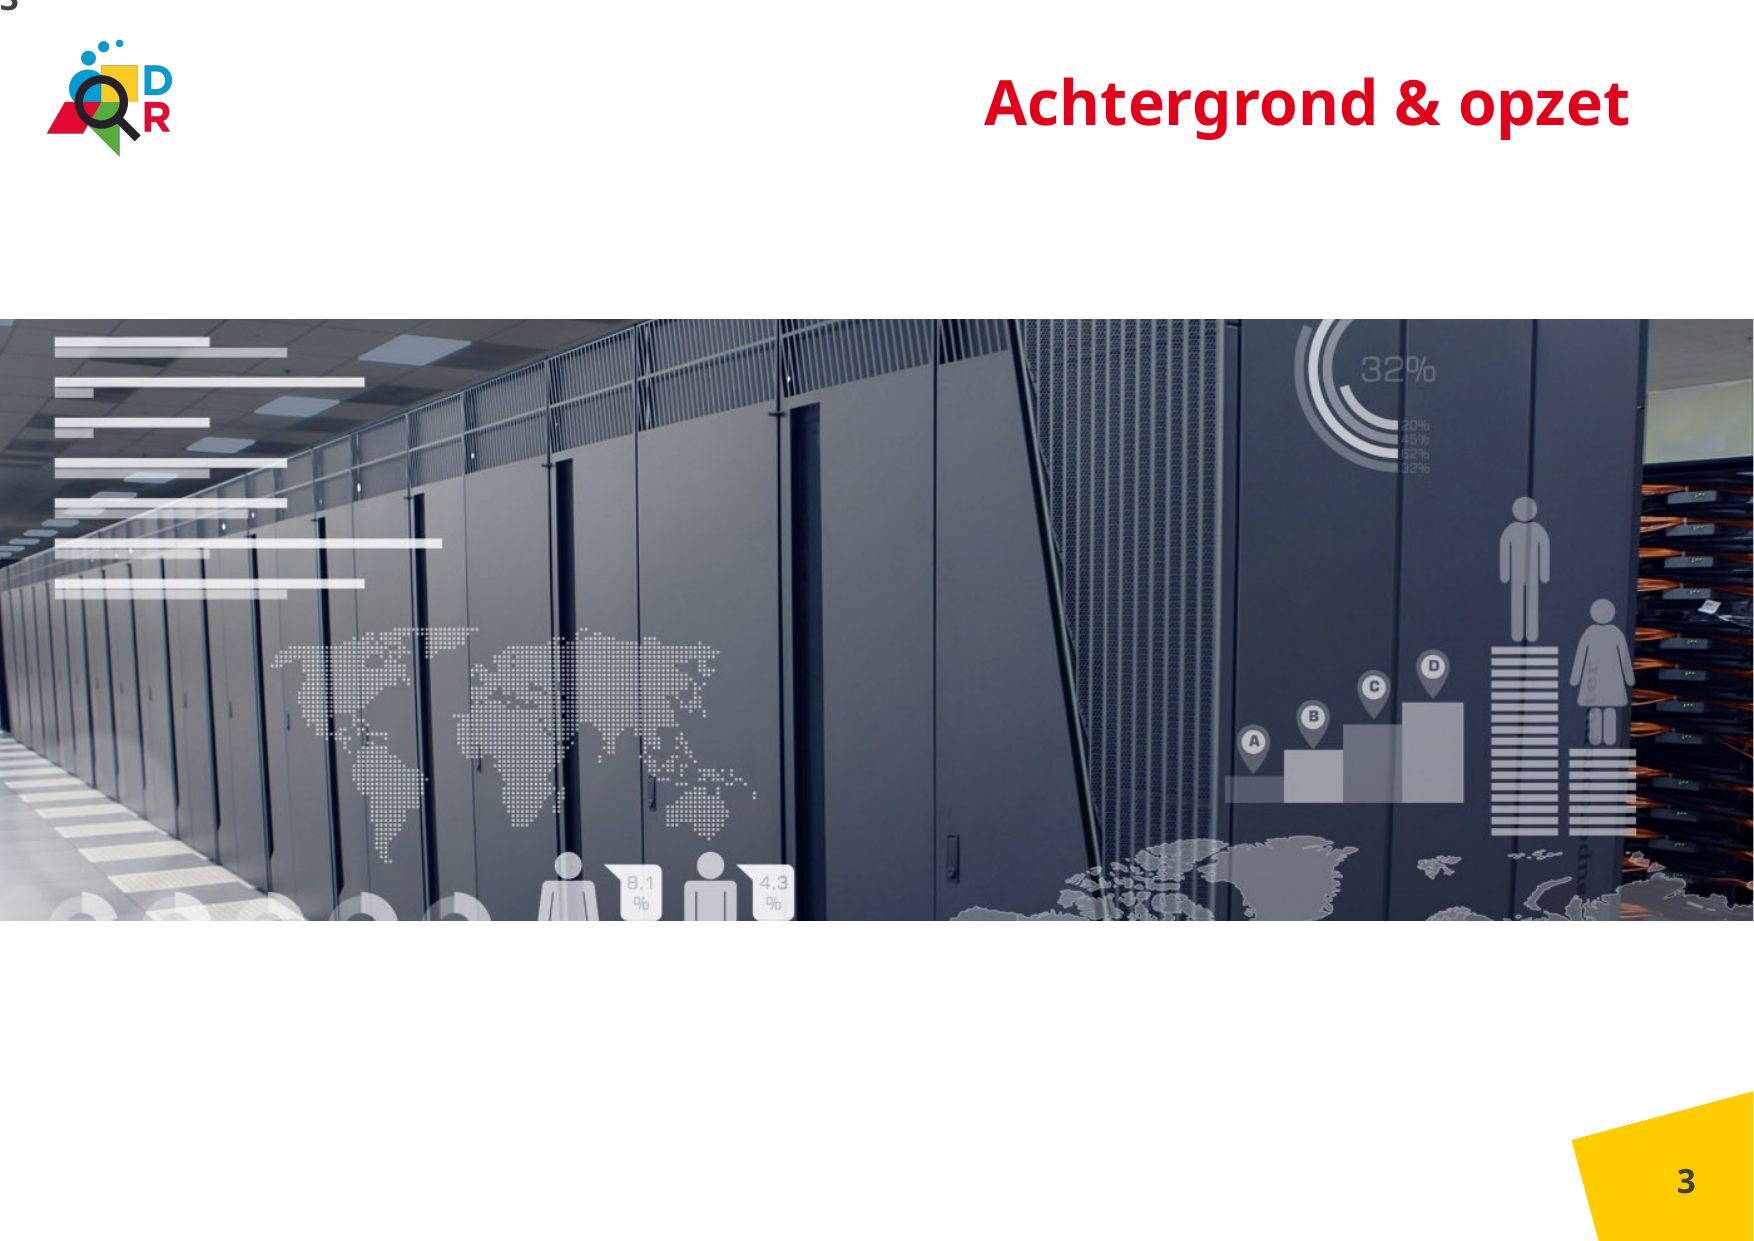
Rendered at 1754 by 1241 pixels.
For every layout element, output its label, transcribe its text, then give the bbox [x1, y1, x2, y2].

picture [0, 319, 1754, 921]
slide_number 3 [1625, 1149, 1716, 1217]
picture [45, 38, 175, 160]
text_box Achtergrond & opzet [387, 63, 1631, 139]
